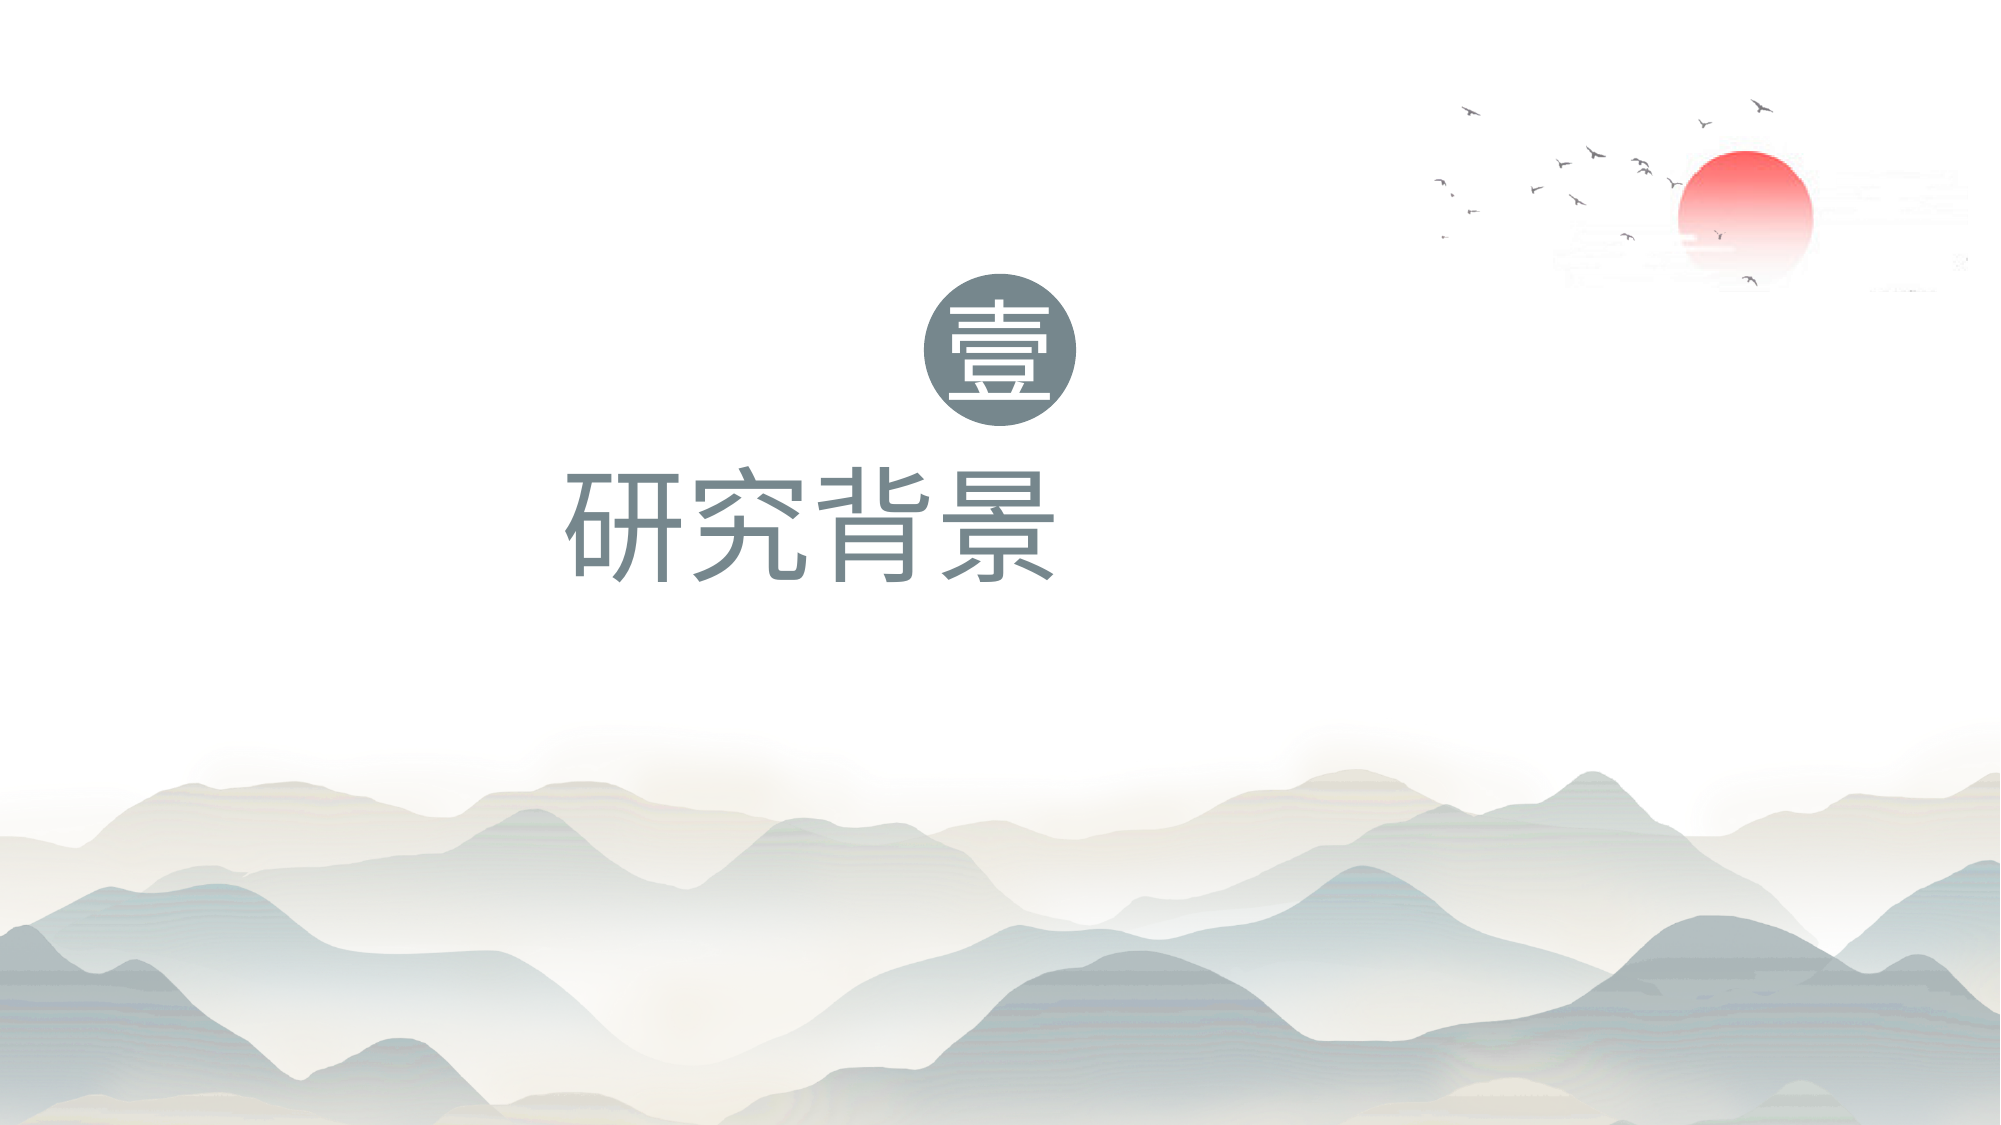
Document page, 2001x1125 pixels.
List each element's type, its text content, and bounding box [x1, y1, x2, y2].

text_box [1072, 322, 1078, 378]
picture [0, 12, 2000, 1125]
text_box 研究背景 [546, 425, 1454, 606]
text_box [922, 322, 928, 378]
text_box 壹 [928, 274, 1072, 424]
